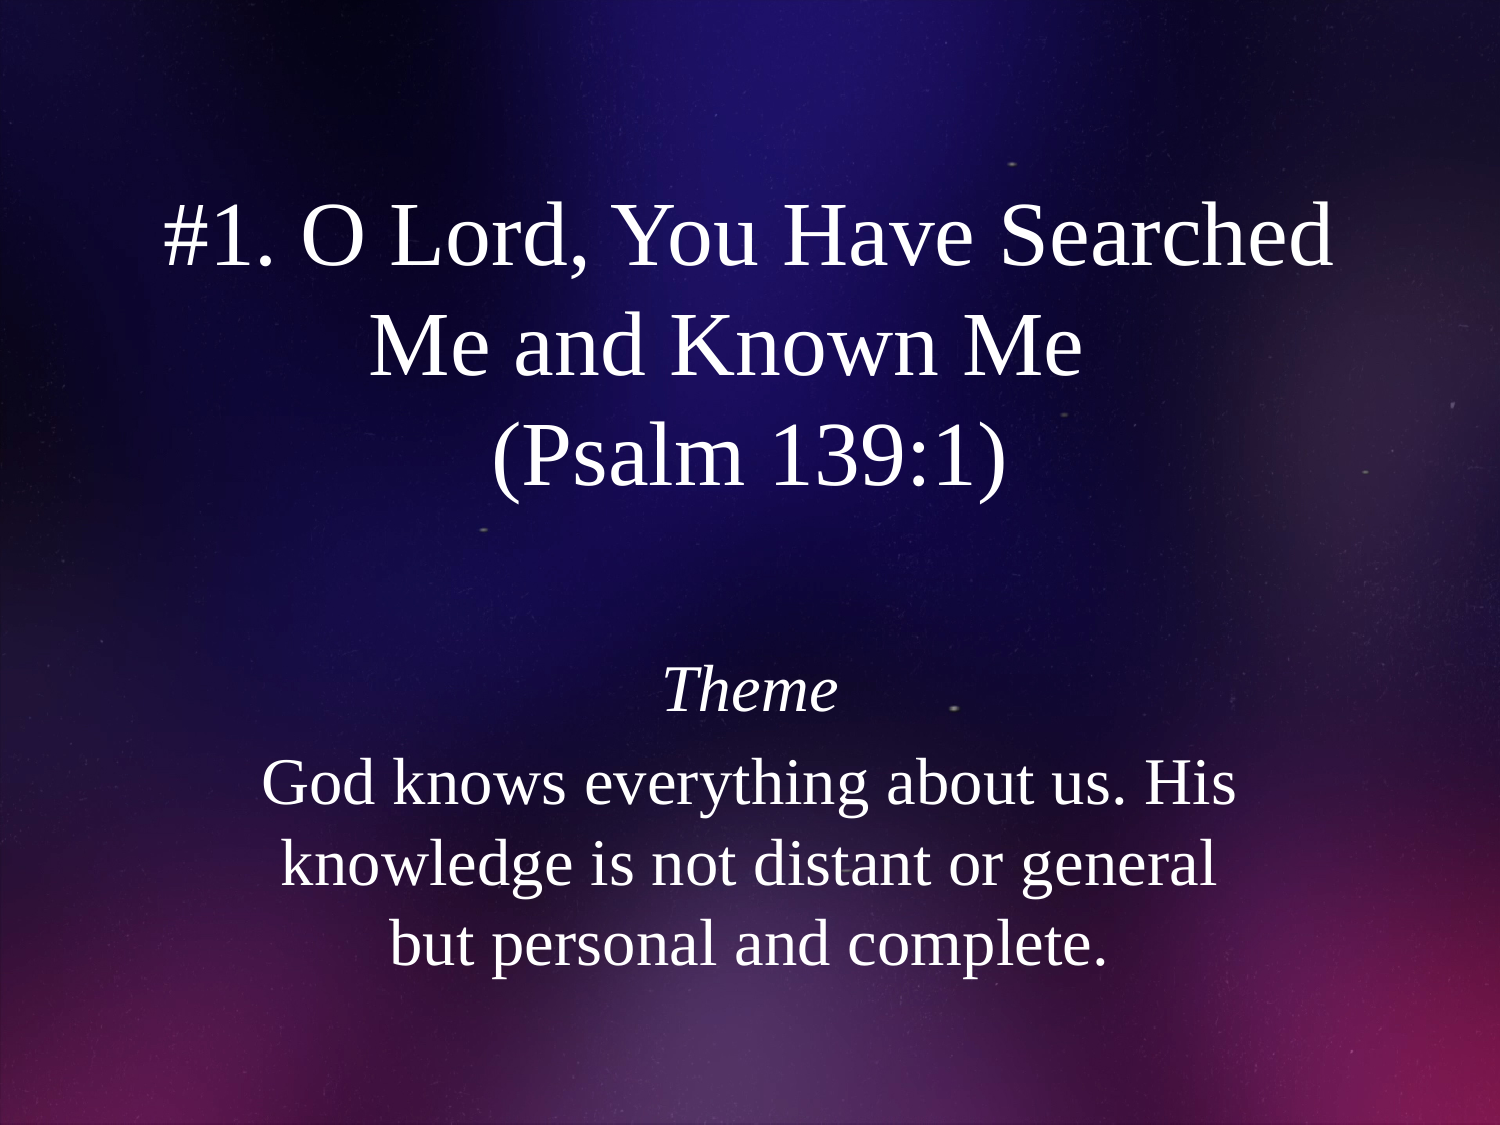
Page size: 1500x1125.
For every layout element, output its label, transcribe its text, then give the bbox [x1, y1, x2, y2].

title #1. O Lord, You Have Searched Me and Known Me (Psalm 139:1) [112, 299, 1388, 488]
subtitle Theme God knows everything about us. His knowledge is not distant or general but personal and complete. [225, 637, 1275, 925]
picture [0, 0, 1500, 1125]
